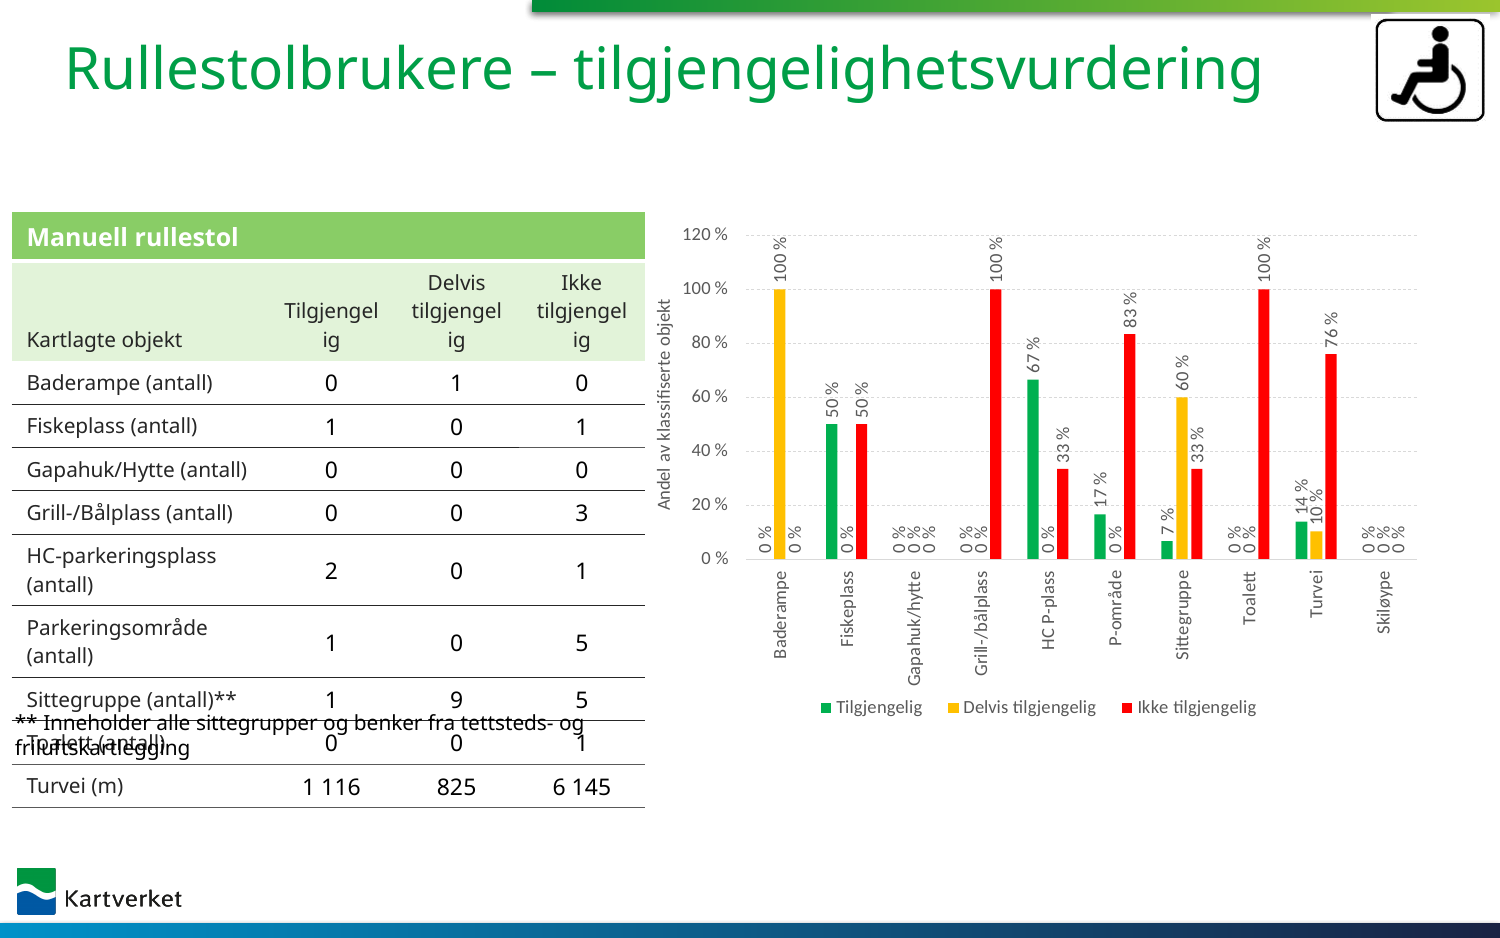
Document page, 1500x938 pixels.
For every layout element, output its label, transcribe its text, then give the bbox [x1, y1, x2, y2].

table_cell Fiskeplass (antall) [12, 405, 269, 447]
table_cell 0 [394, 535, 519, 605]
table_cell Turvei (m) [12, 768, 269, 807]
table_cell 0 [519, 448, 638, 490]
picture [643, 218, 1427, 728]
table_cell 5 [519, 606, 638, 677]
table_cell Sittegruppe (antall)** [12, 678, 269, 702]
table_cell 0 [269, 448, 394, 490]
table_cell 6 145 [519, 768, 645, 807]
text_box ** Inneholder alle sittegrupper og benker fra tettsteds- og friluftskartlegging [0, 702, 745, 768]
table_cell 1 [269, 606, 394, 677]
table_cell Gapahuk/Hytte (antall) [12, 448, 269, 490]
table_cell Tilgjengelig [269, 263, 394, 361]
table_cell 1 [519, 405, 638, 447]
table_cell 0 [394, 491, 519, 534]
table_cell 1 [519, 535, 638, 605]
table_cell Ikke tilgjengelig [519, 263, 638, 361]
table_cell 3 [519, 491, 638, 534]
table_cell 1 [394, 361, 519, 404]
table_cell 0 [269, 361, 394, 404]
table_cell 1 [269, 405, 394, 447]
table_cell Baderampe (antall) [12, 361, 269, 404]
table_cell 0 [519, 361, 638, 404]
table_cell Parkeringsområde (antall) [12, 606, 269, 677]
table_cell 825 [394, 768, 519, 807]
table_cell 0 [394, 606, 519, 677]
table_cell Kartlagte objekt [12, 263, 269, 361]
table_cell Grill-/Bålplass (antall) [12, 491, 269, 534]
table_cell 0 [269, 491, 394, 534]
table_header Manuell rullestol [12, 212, 645, 259]
table_cell 2 [269, 535, 394, 605]
table_cell 1 116 [269, 768, 394, 807]
table_cell 5 [519, 678, 638, 702]
table_cell 0 [394, 405, 519, 447]
table_cell 1 [269, 678, 394, 702]
table_cell 0 [394, 448, 519, 490]
table_cell Delvis tilgjengelig [394, 263, 519, 361]
picture [1371, 13, 1491, 127]
table_cell 9 [394, 678, 519, 702]
text_box Rullestolbrukere – tilgjengelighetsvurdering [49, 12, 1372, 109]
table_cell HC-parkeringsplass (antall) [12, 535, 269, 605]
